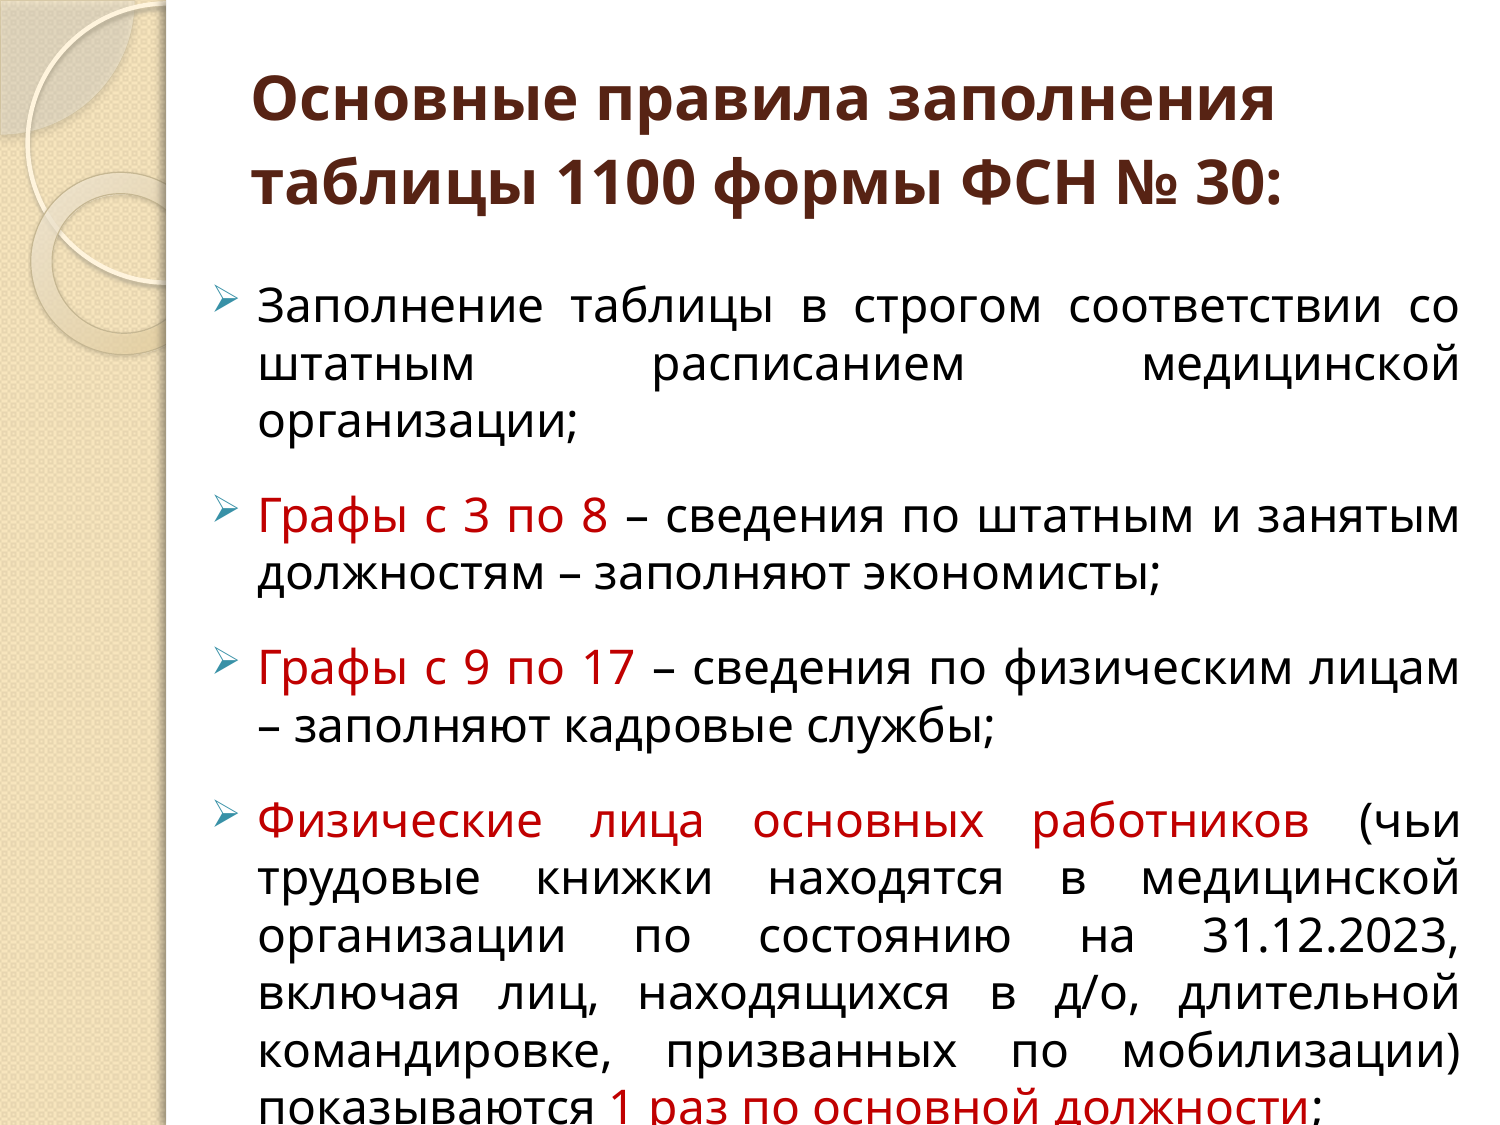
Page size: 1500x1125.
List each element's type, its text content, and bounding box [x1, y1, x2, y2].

list Заполнение таблицы в строгом соответствии со штатным расписанием медицинской организации; Графы с 3 по 8 – сведения по штатным и занятым должностям – заполняют экономисты; Графы с 9 по 17 – сведения по физическим лицам – заполняют кадровые службы; Физические лица основных работников (чьи трудовые книжки находятся в медицинской организации по состоянию на 31.12.2023, включая лиц, находящихся в д/о, длительной командировке, призванных по мобилизации) показываются 1 раз по основной должности; [183, 267, 1478, 1106]
title Основные правила заполнения таблицы 1100 формы ФСН № 30: [235, 45, 1466, 233]
